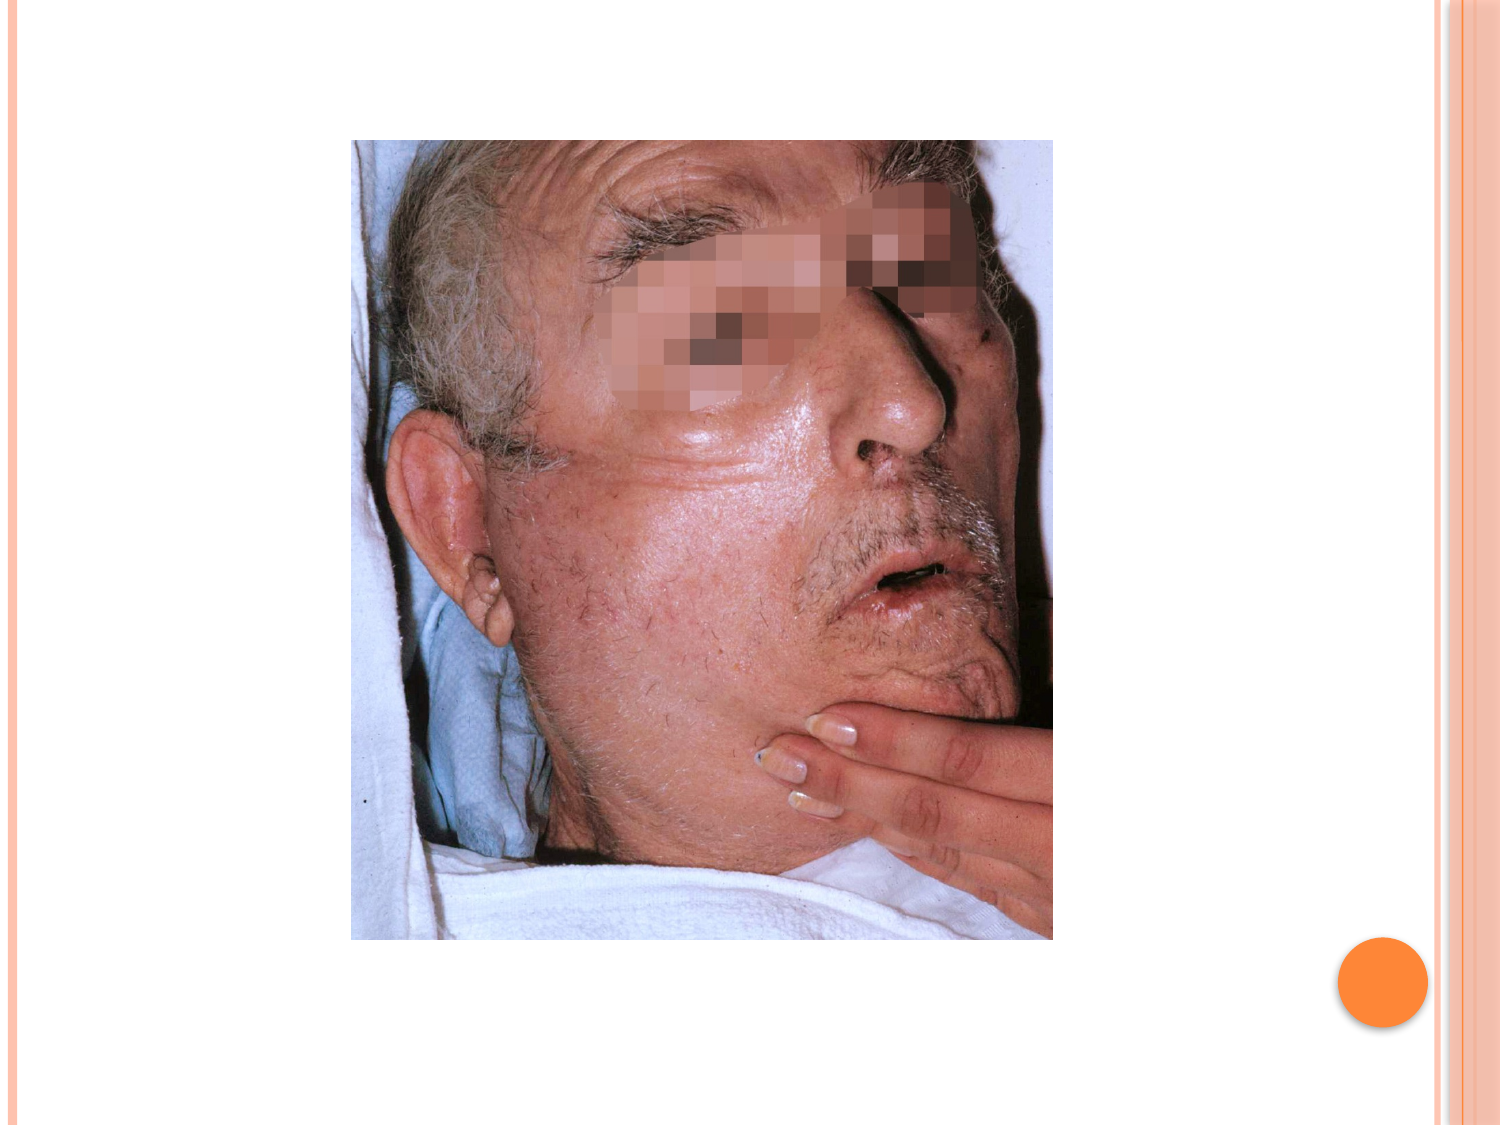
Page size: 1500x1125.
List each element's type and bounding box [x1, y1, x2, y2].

list [350, 140, 1054, 941]
